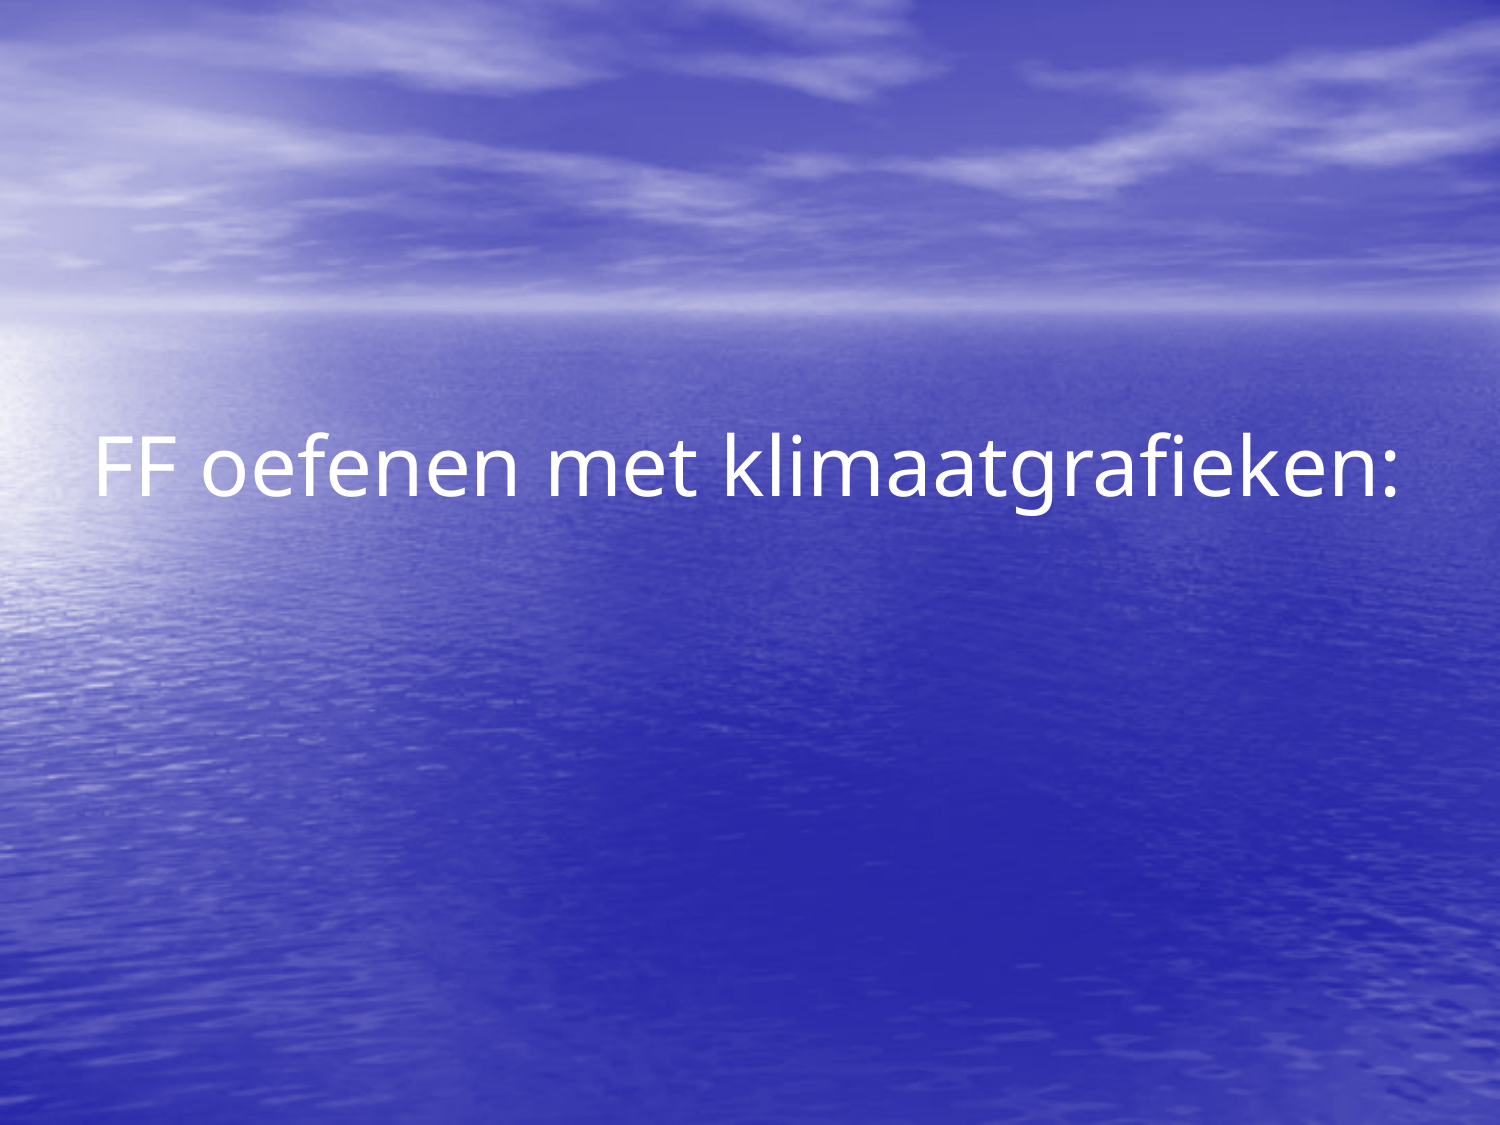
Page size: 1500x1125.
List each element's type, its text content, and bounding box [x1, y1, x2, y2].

title FF oefenen met klimaatgrafieken: [76, 349, 1428, 578]
